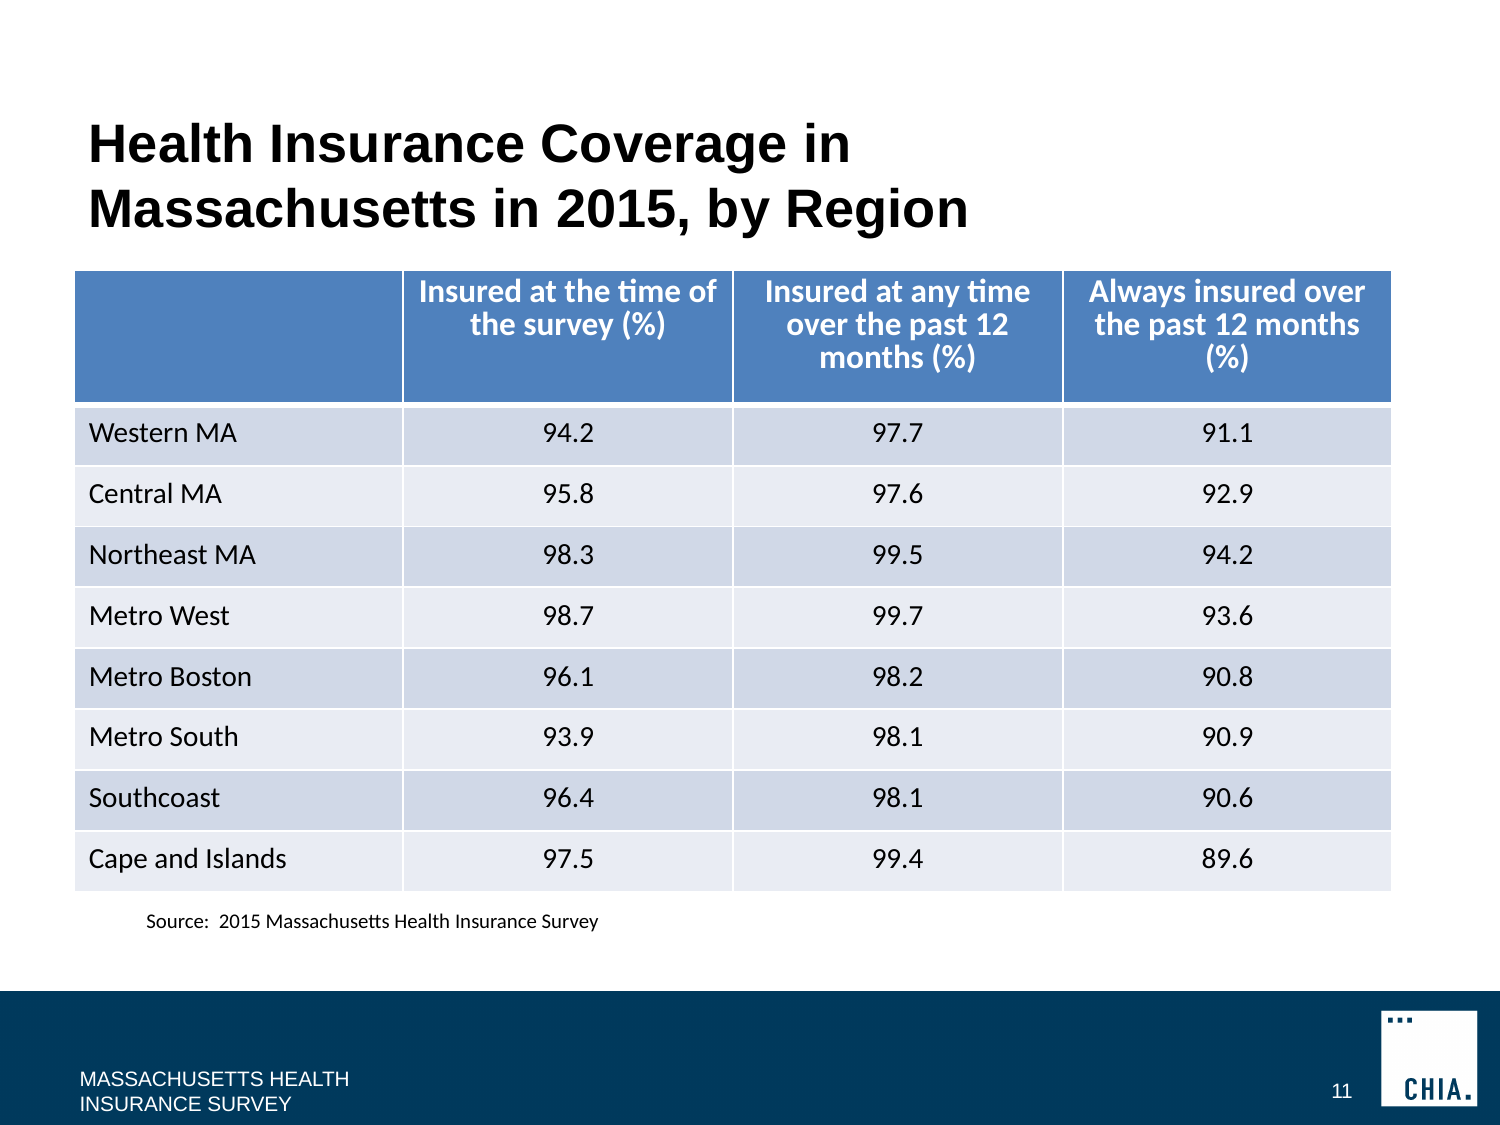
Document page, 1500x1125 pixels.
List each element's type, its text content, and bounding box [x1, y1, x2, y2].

table_cell 90.6 [1064, 771, 1391, 830]
table_cell 98.2 [734, 649, 1062, 708]
table_header Insured at any time over the past 12 months (%) [734, 271, 1062, 402]
table_cell Southcoast [75, 771, 402, 830]
table_cell 89.6 [1064, 832, 1391, 891]
table_cell 97.5 [404, 832, 732, 891]
table_cell 92.9 [1064, 467, 1391, 526]
table_cell Northeast MA [75, 527, 402, 586]
table_cell 99.4 [734, 832, 1062, 891]
slide_number 11 [1017, 1060, 1368, 1121]
picture [0, 991, 1500, 1125]
table_header Insured at the time of the survey (%) [404, 271, 732, 402]
footer MASSACHUSETTS HEALTH INSURANCE SURVEY [64, 1060, 430, 1121]
table_cell 96.1 [404, 649, 732, 708]
table_header [75, 271, 402, 402]
table_cell 90.8 [1064, 649, 1391, 708]
table_cell 98.7 [404, 588, 732, 647]
text_box Source: 2015 Massachusetts Health Insurance Survey [131, 900, 1142, 940]
table_cell Cape and Islands [75, 832, 402, 891]
table_cell 95.8 [404, 467, 732, 526]
table_cell 98.3 [404, 527, 732, 586]
table_cell 98.1 [734, 771, 1062, 830]
table_cell 98.1 [734, 710, 1062, 769]
table_cell 94.2 [1064, 527, 1391, 586]
table_cell 97.6 [734, 467, 1062, 526]
table_cell 93.6 [1064, 588, 1391, 647]
table_cell Metro Boston [75, 649, 402, 708]
table_cell 97.7 [734, 408, 1062, 465]
table_cell 99.5 [734, 527, 1062, 586]
table_cell Metro West [75, 588, 402, 647]
table_cell 96.4 [404, 771, 732, 830]
title Health Insurance Coverage in Massachusetts in 2015, by Region [73, 120, 1393, 227]
table_cell Metro South [75, 710, 402, 769]
table_header Always insured over the past 12 months (%) [1064, 271, 1391, 402]
table_cell 93.9 [404, 710, 732, 769]
table_cell 94.2 [404, 408, 732, 465]
table_cell 90.9 [1064, 710, 1391, 769]
table_cell 91.1 [1064, 408, 1391, 465]
table_cell 99.7 [734, 588, 1062, 647]
table_cell Central MA [75, 467, 402, 526]
table_cell Western MA [75, 408, 402, 465]
